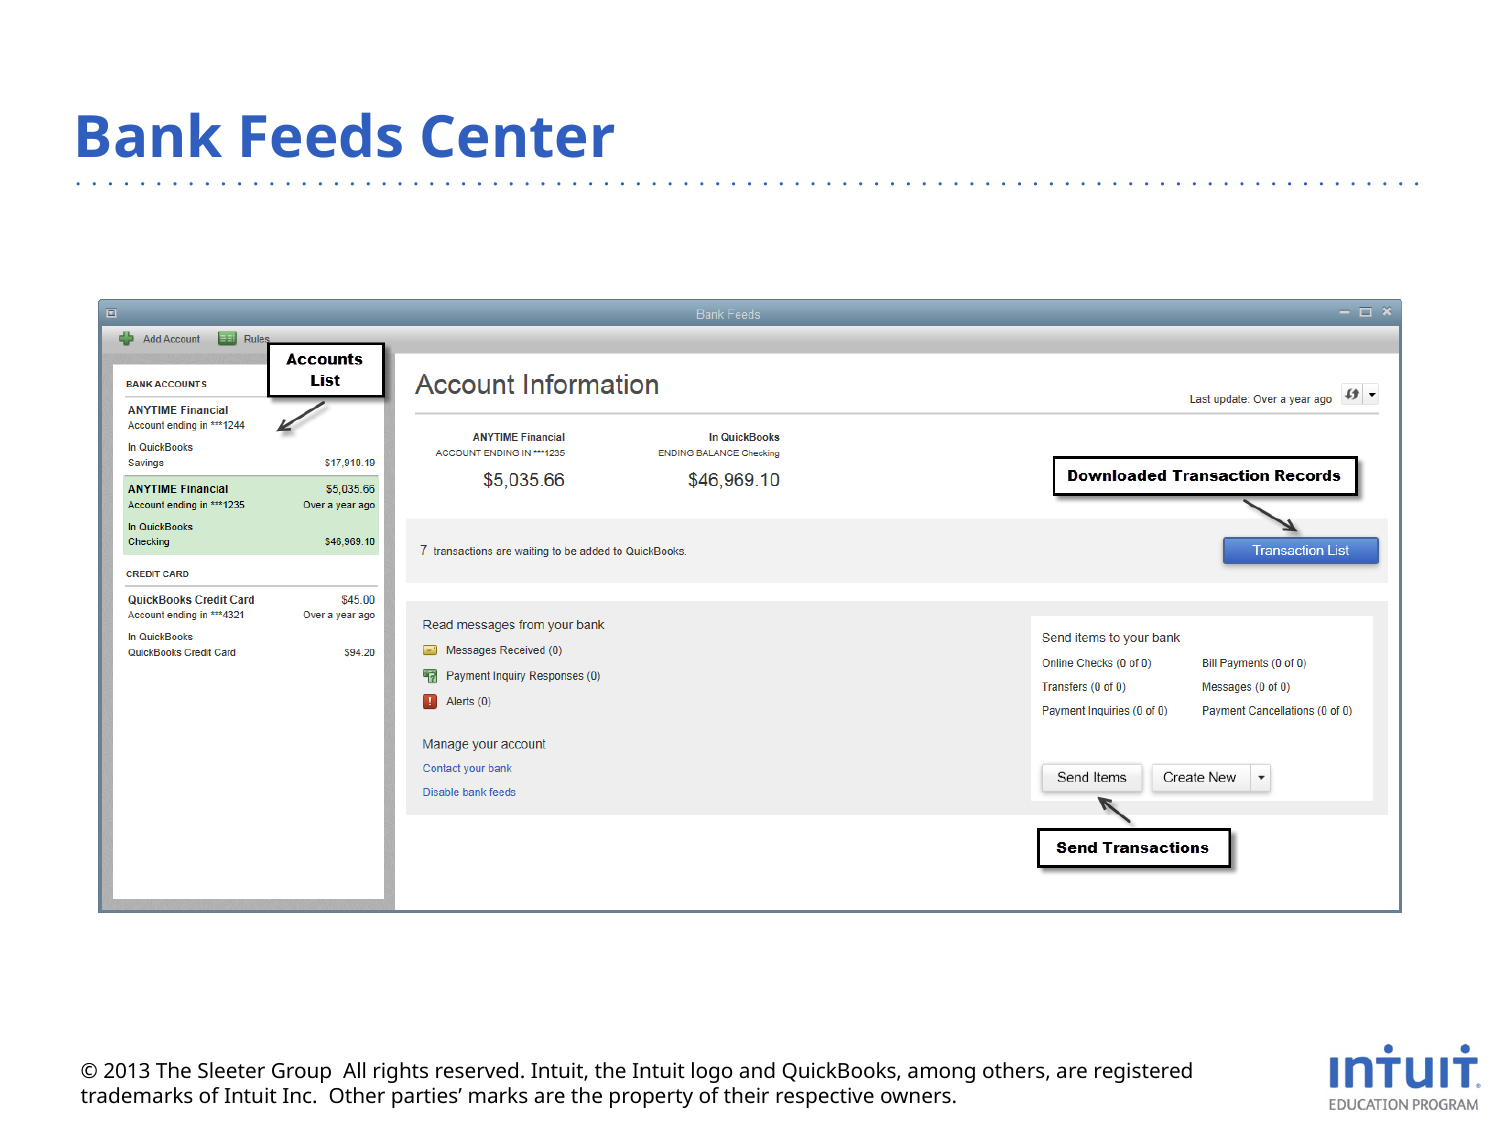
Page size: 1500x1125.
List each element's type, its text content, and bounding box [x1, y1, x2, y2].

picture [98, 299, 1402, 913]
title Bank Feeds Center [73, 62, 1424, 169]
picture [1325, 1039, 1485, 1116]
